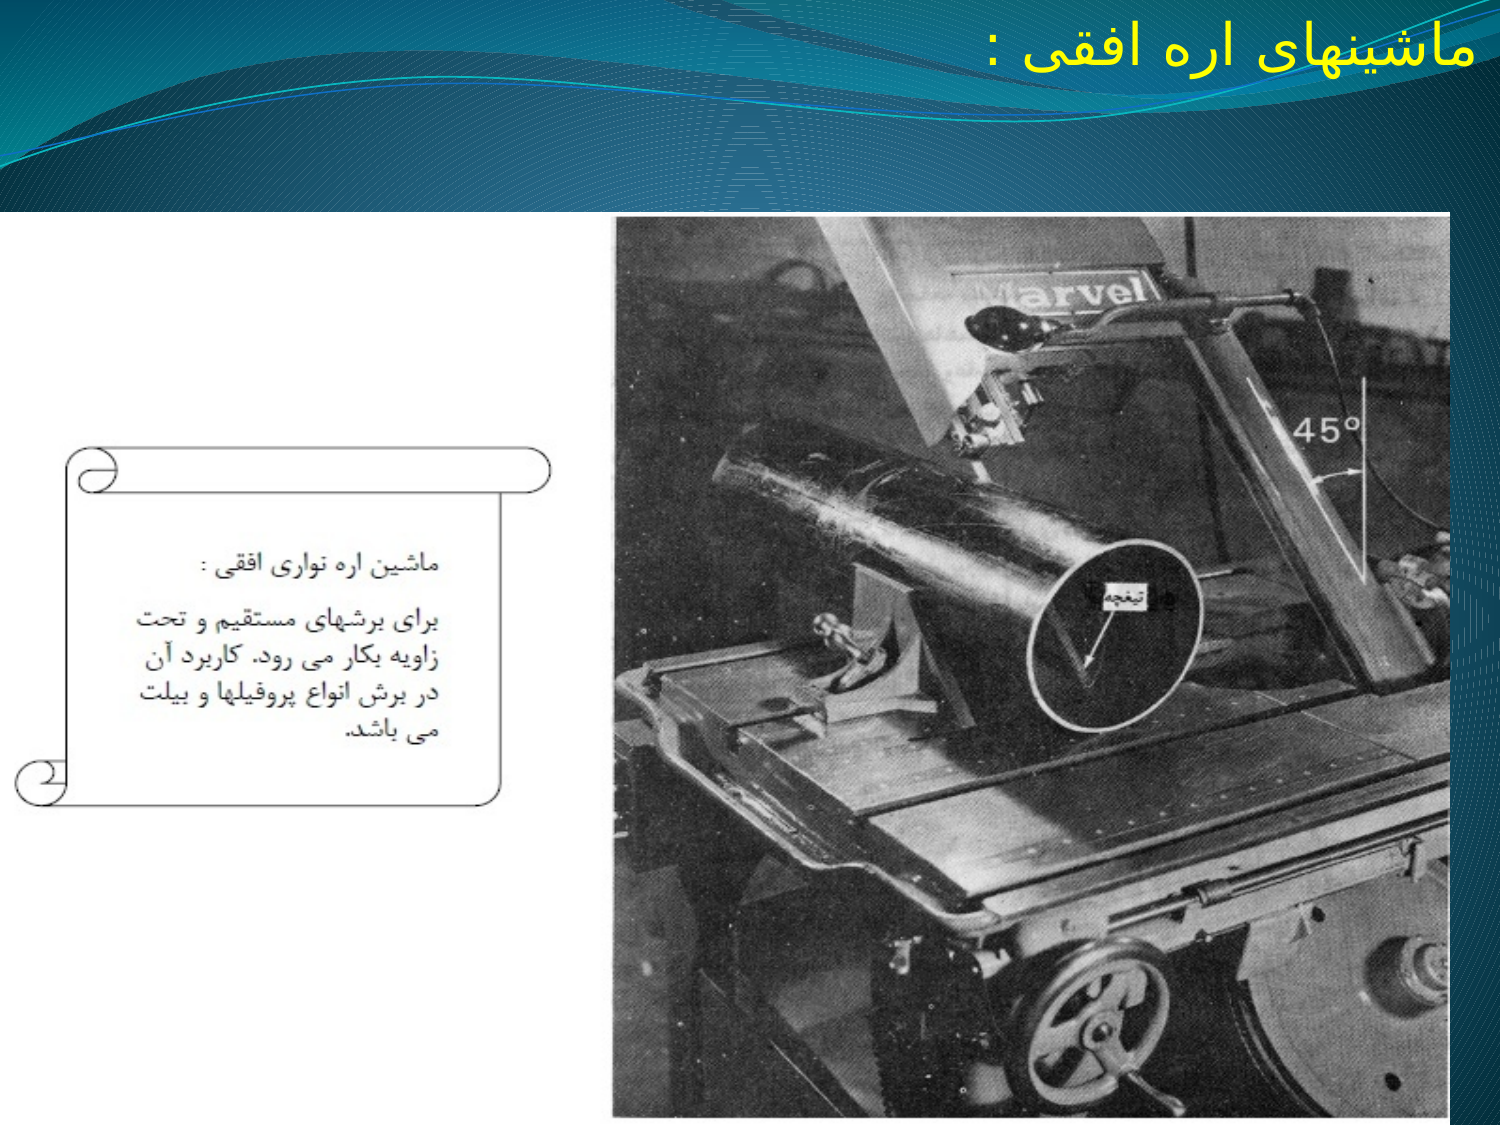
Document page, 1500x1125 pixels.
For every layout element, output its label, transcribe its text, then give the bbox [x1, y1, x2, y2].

subtitle ماشینهای اره افقی : [0, 0, 1500, 213]
picture [0, 212, 1451, 1125]
